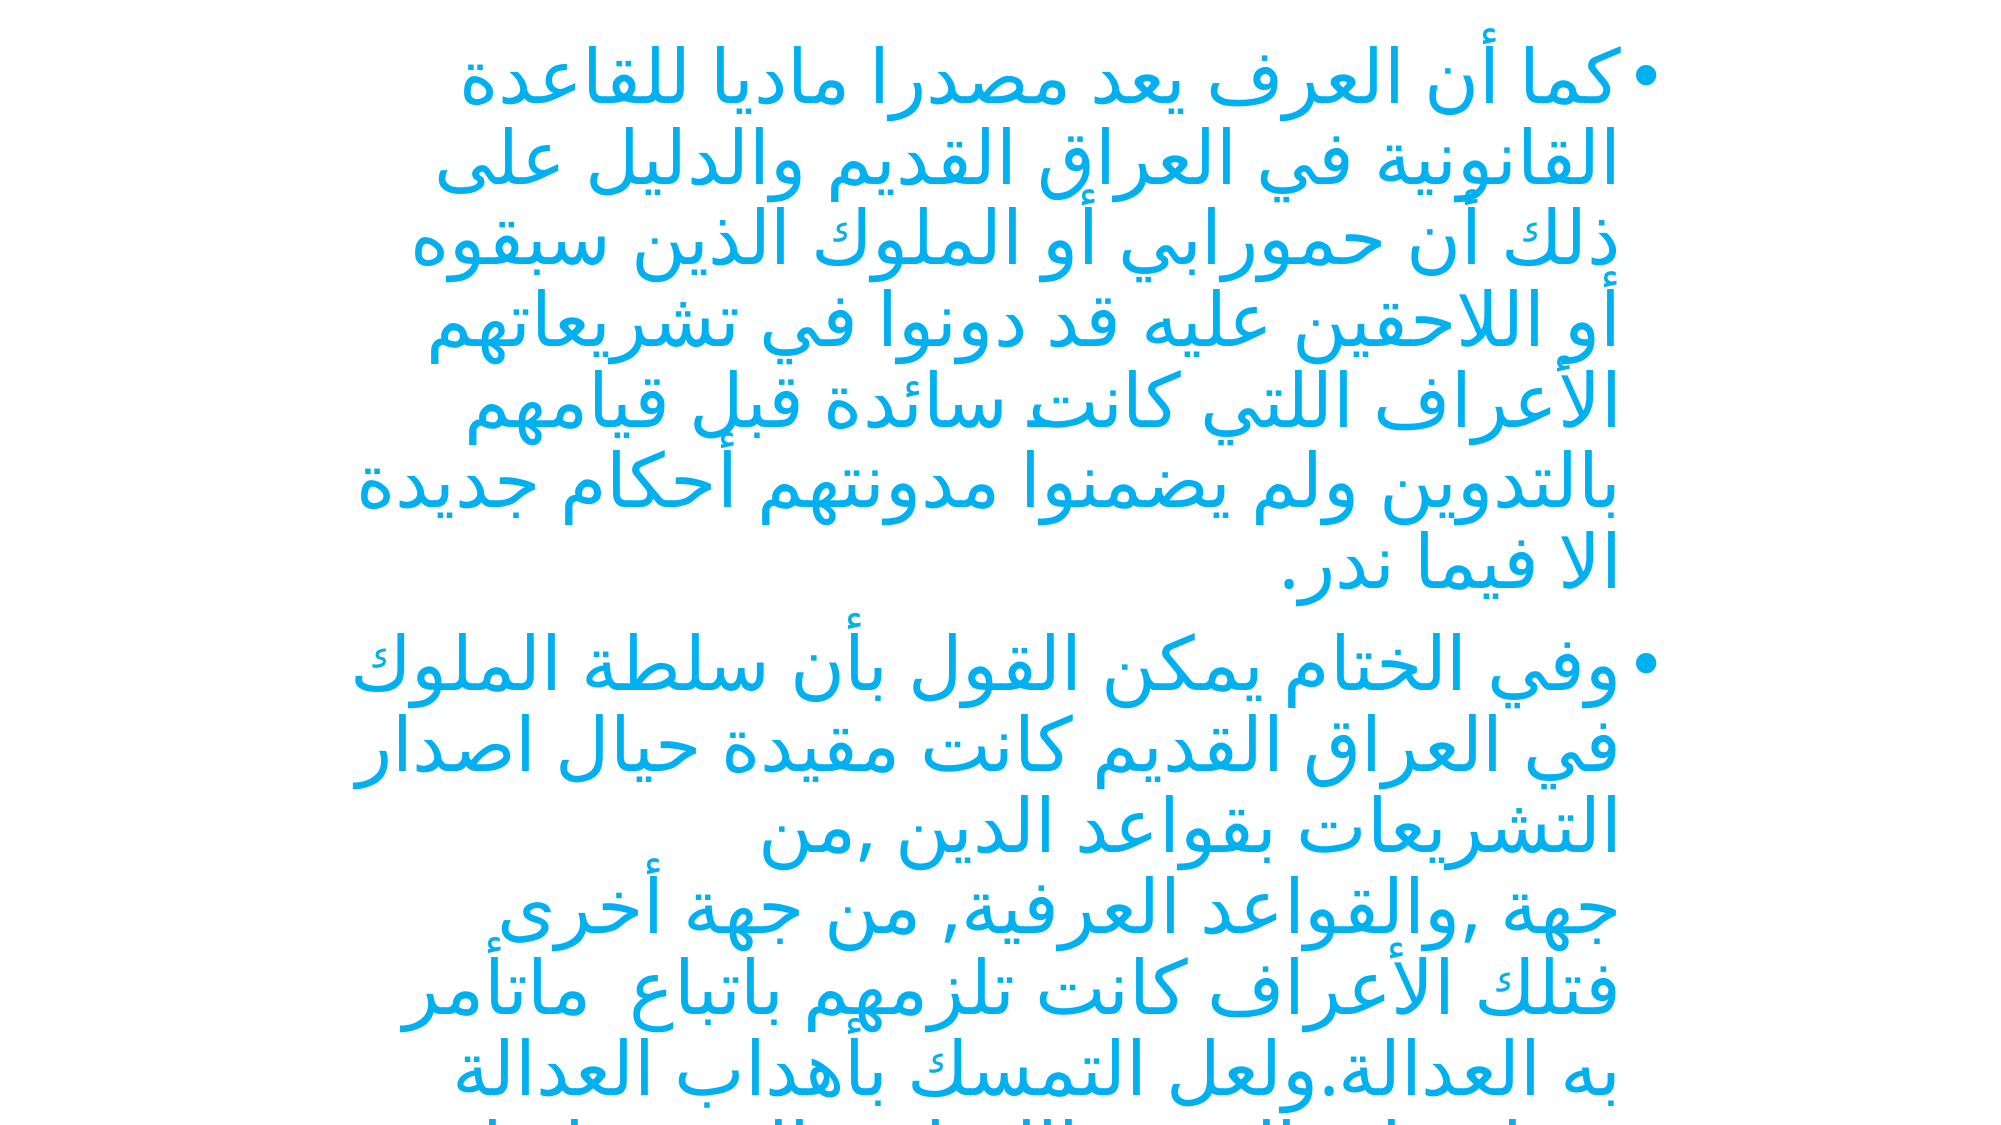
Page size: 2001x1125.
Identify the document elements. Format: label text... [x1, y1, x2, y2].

list كما أن العرف يعد مصدرا ماديا للقاعدة القانونية في العراق القديم والدليل على ذلك أن حمورابي أو الملوك الذين سبقوه أو اللاحقين عليه قد دونوا في تشريعاتهم الأعراف اللتي كانت سائدة قبل قيامهم بالتدوين ولم يضمنوا مدونتهم أحكام جديدة الا فيما ندر. وفي الختام يمكن القول بأن سلطة الملوك في العراق القديم كانت مقيدة حيال اصدار التشريعات بقواعد الدين ,من جهة ,والقواعد العرفية, من جهة أخرى فتلك الأعراف كانت تلزمهم باتباع ماتأمر به العدالة.ولعل التمسك بأهداب العدالة نزول على العرف االسائد والنص عليها في قانون حمورابي لم يكن مسلك حمورابي فحسب بل كان هذا نهج عام اتباعه. [324, 30, 1675, 1005]
